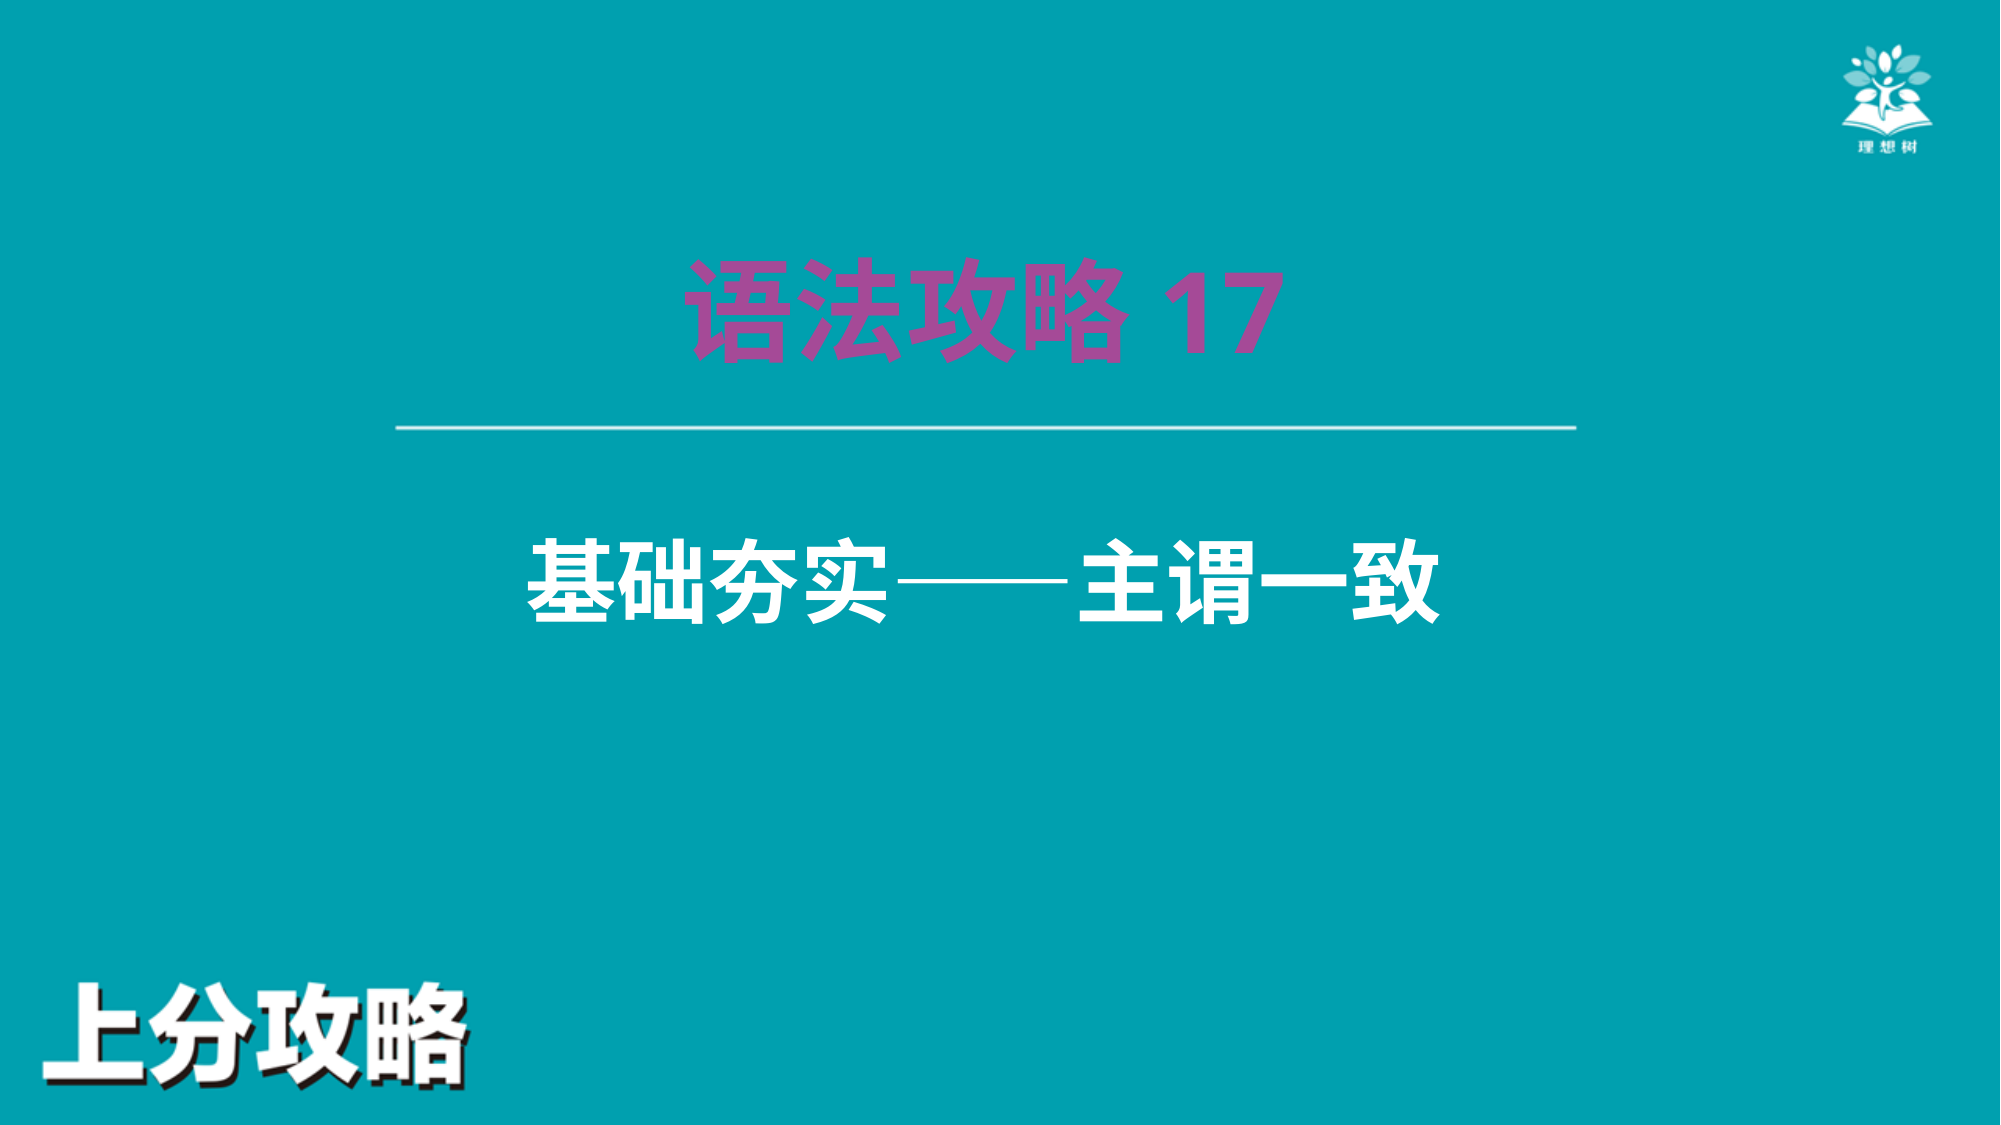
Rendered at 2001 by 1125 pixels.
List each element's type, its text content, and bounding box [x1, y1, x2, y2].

text_box 语法攻略17 [391, 231, 1577, 384]
picture [0, 0, 2000, 1125]
text_box 基础夯实——主谓一致 [391, 460, 1577, 696]
